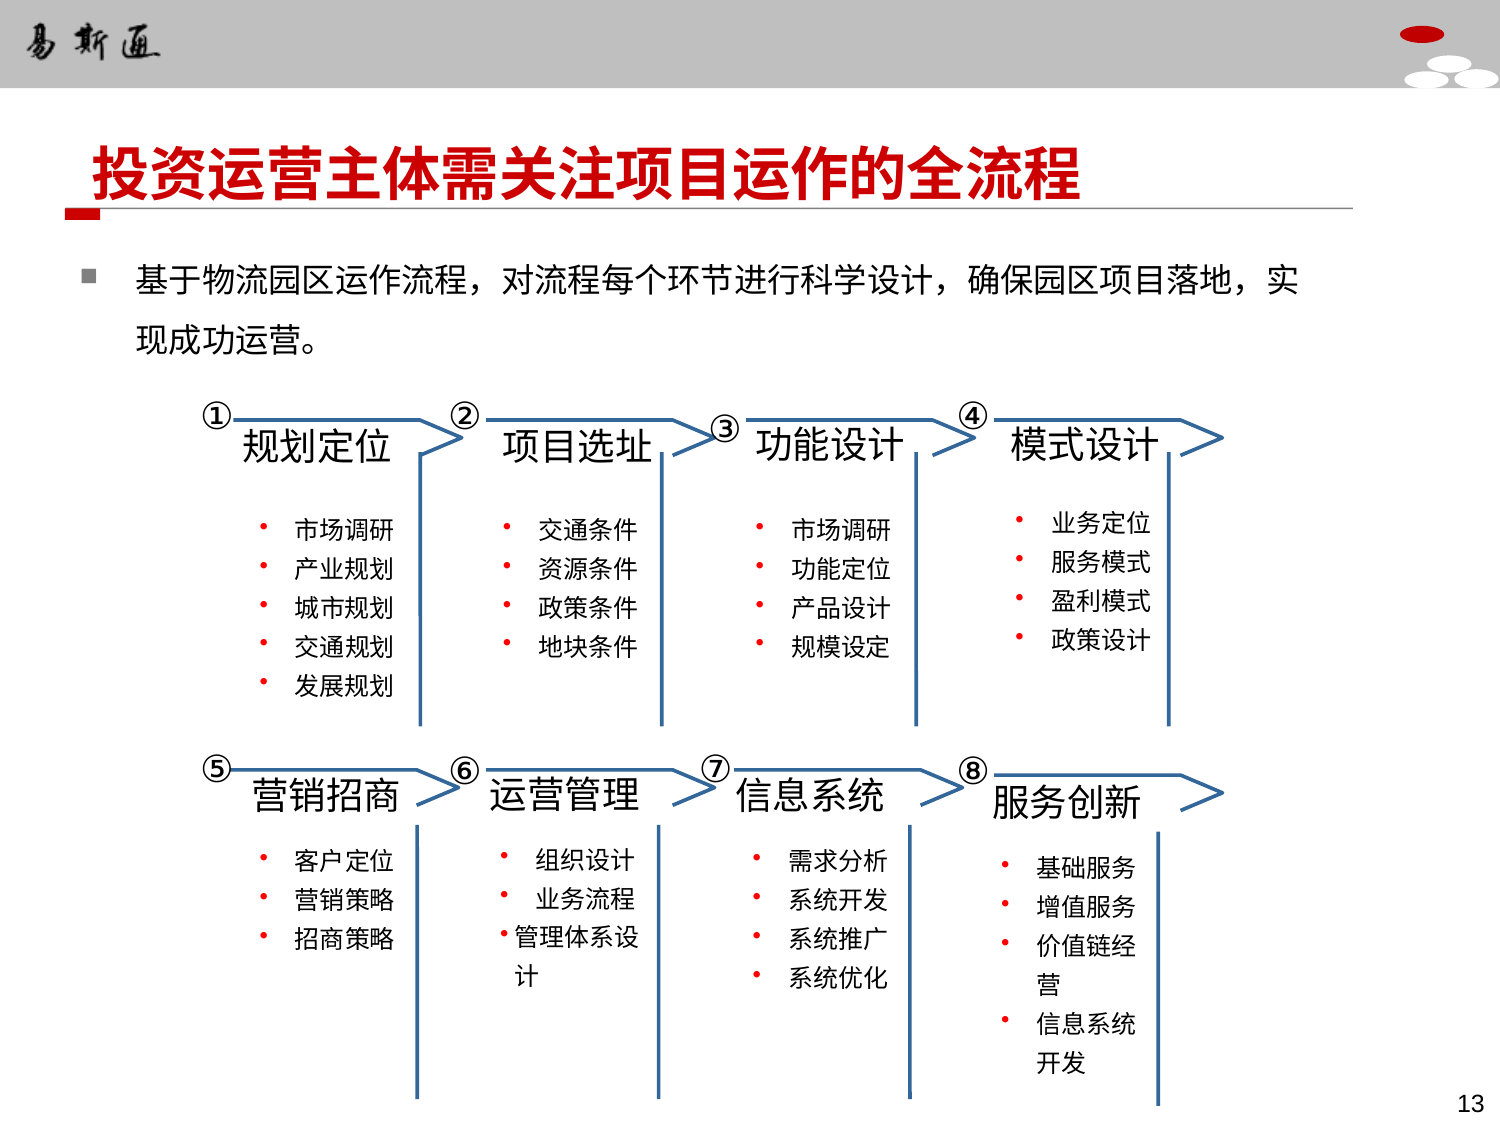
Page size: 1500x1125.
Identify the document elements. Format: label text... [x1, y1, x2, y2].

text_box 信息系统 [725, 780, 895, 810]
slide_number 12 [1435, 1049, 1500, 1125]
text_box [64, 208, 101, 220]
text_box [1005, 775, 1223, 811]
text_box [497, 420, 693, 456]
text_box ⑤ [185, 738, 249, 798]
text_box 模式设计 [971, 432, 1199, 456]
text_box [757, 420, 958, 456]
text_box [748, 769, 941, 806]
text_box ⑧ [941, 739, 1005, 800]
picture [16, 16, 167, 72]
text_box 组织设计 业务流程 管理体系设计 [485, 827, 656, 1070]
text_box [497, 769, 690, 804]
text_box 规划定位 [233, 430, 402, 461]
text_box [1005, 420, 1223, 448]
text_box [249, 769, 433, 806]
text_box ⑦ [684, 738, 748, 798]
text_box 需求分析 系统开发 系统推广 系统优化 [737, 829, 908, 1071]
text_box 营销招商 [241, 780, 411, 810]
text_box ⑥ [433, 739, 497, 800]
text_box 基于物流园区运作流程，对流程每个环节进行科学设计，确保园区项目落地，实现成功运营。 [64, 231, 1329, 367]
text_box 投资运营主体需关注项目运作的全流程 [76, 101, 1247, 201]
text_box 客户定位 营销策略 招商策略 [244, 829, 415, 1071]
text_box ② [433, 384, 497, 445]
text_box ④ [941, 384, 1005, 445]
text_box ① [185, 384, 249, 445]
text_box 服务创新 [982, 786, 1152, 817]
text_box 功能设计 [742, 424, 919, 463]
text_box [249, 420, 445, 456]
text_box 市场调研 产业规划 城市规划 交通规划 发展规划 [244, 497, 415, 740]
text_box 业务定位 服务模式 盈利模式 政策设计 [1000, 490, 1171, 733]
text_box ③ [693, 384, 757, 458]
text_box 运营管理 [454, 777, 676, 811]
text_box 项目选址 [493, 424, 662, 466]
text_box 交通条件 资源条件 政策条件 地块条件 [488, 497, 659, 740]
text_box 市场调研 功能定位 产品设计 规模设定 [740, 497, 911, 740]
text_box 基础服务 增值服务 价值链经营 信息系统开发 [986, 835, 1157, 1078]
